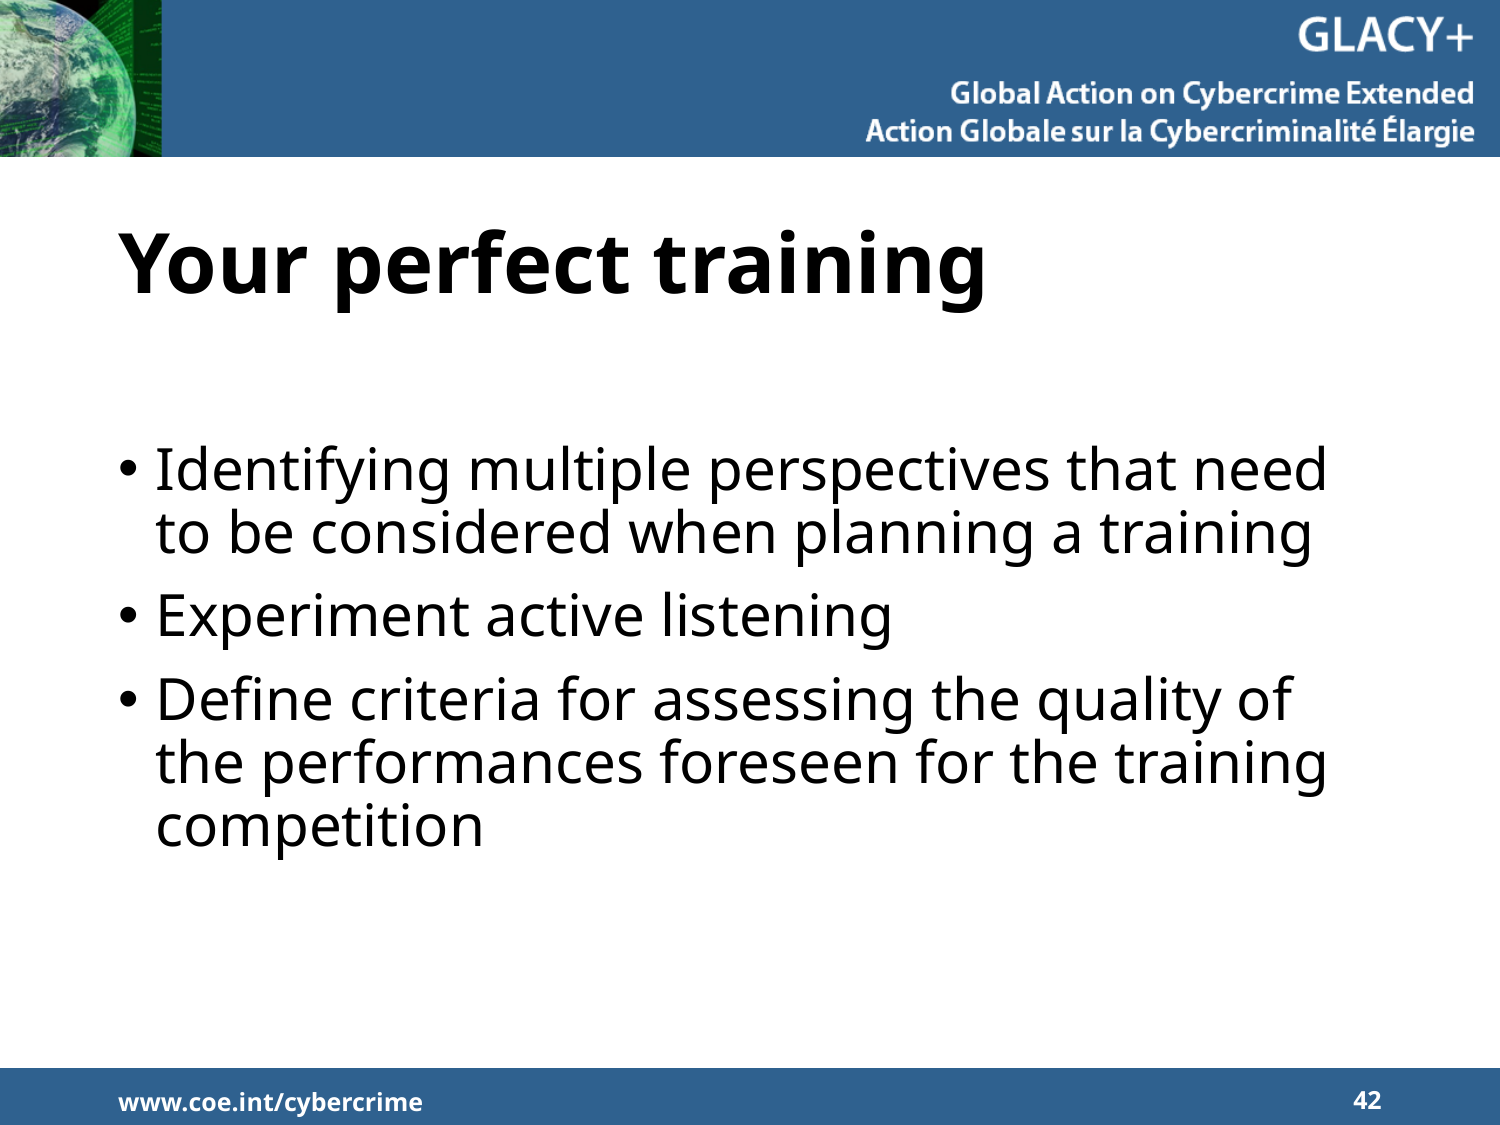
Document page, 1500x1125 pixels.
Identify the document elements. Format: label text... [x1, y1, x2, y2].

picture [0, 0, 1500, 157]
title Your perfect training [103, 171, 1397, 363]
list Identifying multiple perspectives that need to be considered when planning a training Experiment active listening Define criteria for assessing the quality of the performances foreseen for the training competition [103, 432, 1397, 1086]
slide_number 42 [1059, 1071, 1397, 1125]
slide_number www.coe.int/cybercrime [103, 1071, 491, 1125]
